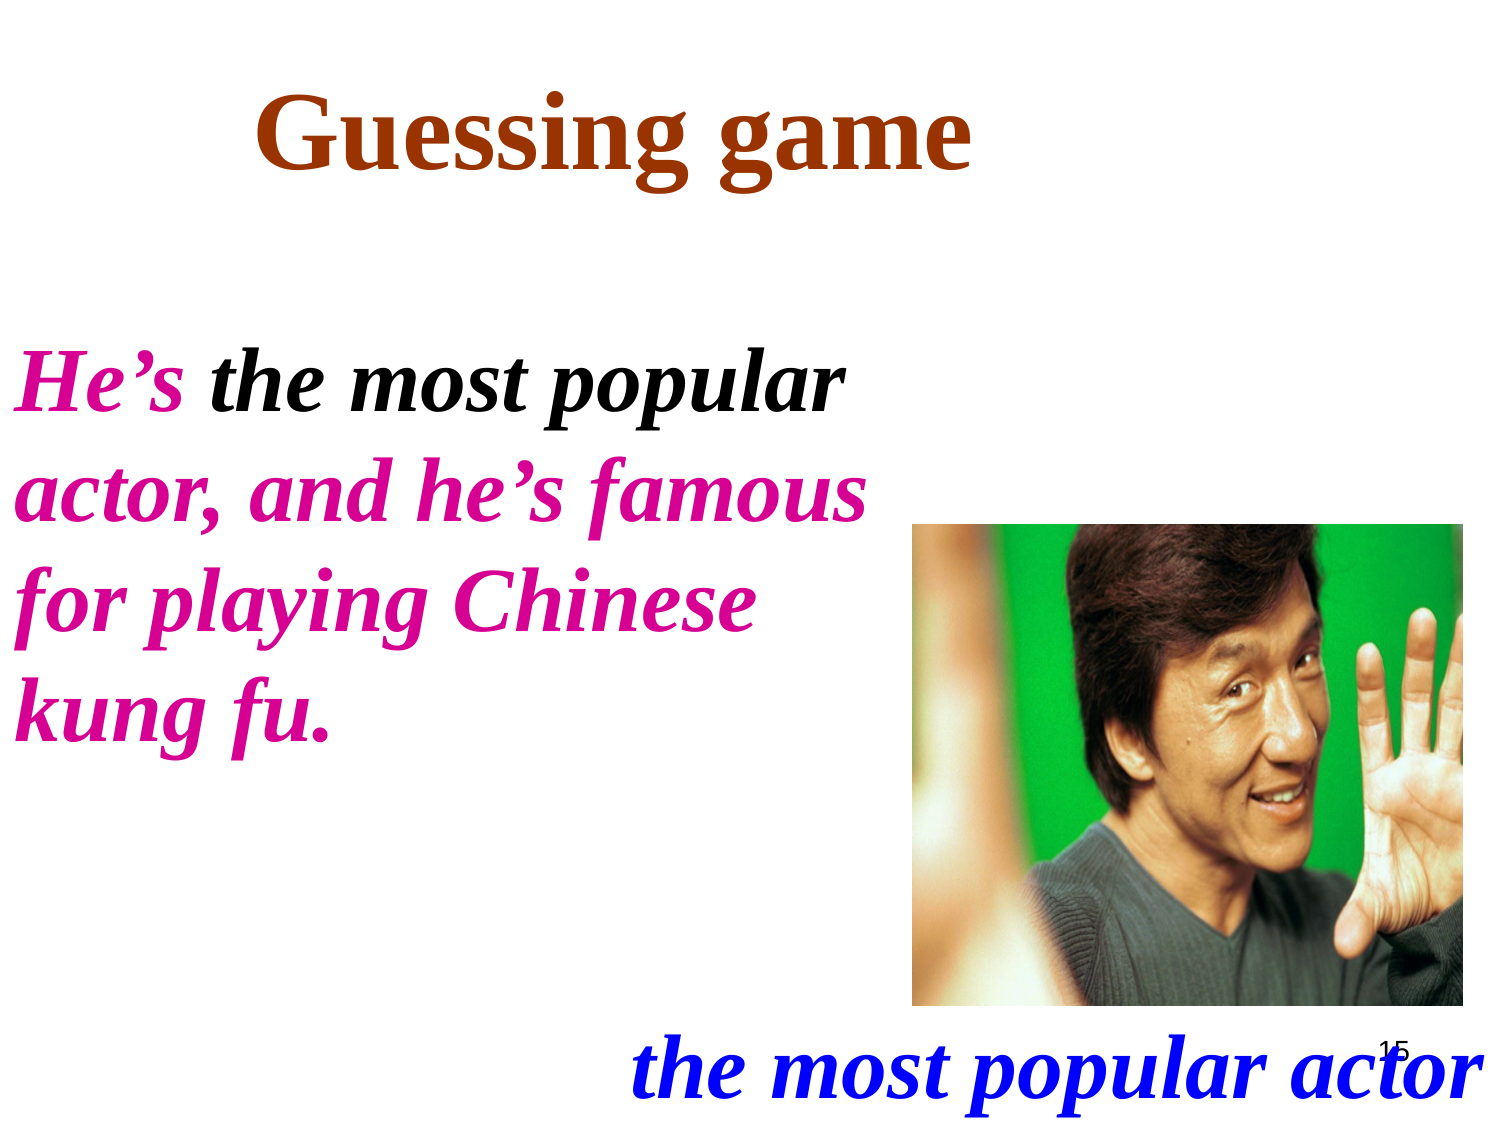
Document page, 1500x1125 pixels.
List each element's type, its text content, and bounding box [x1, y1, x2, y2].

text_box Guessing game [237, 49, 1400, 200]
picture [912, 524, 1463, 1006]
text_box He’s the most popular actor, and he’s famous for playing Chinese kung fu. [0, 312, 987, 768]
text_box the most popular actor [615, 999, 1500, 1125]
